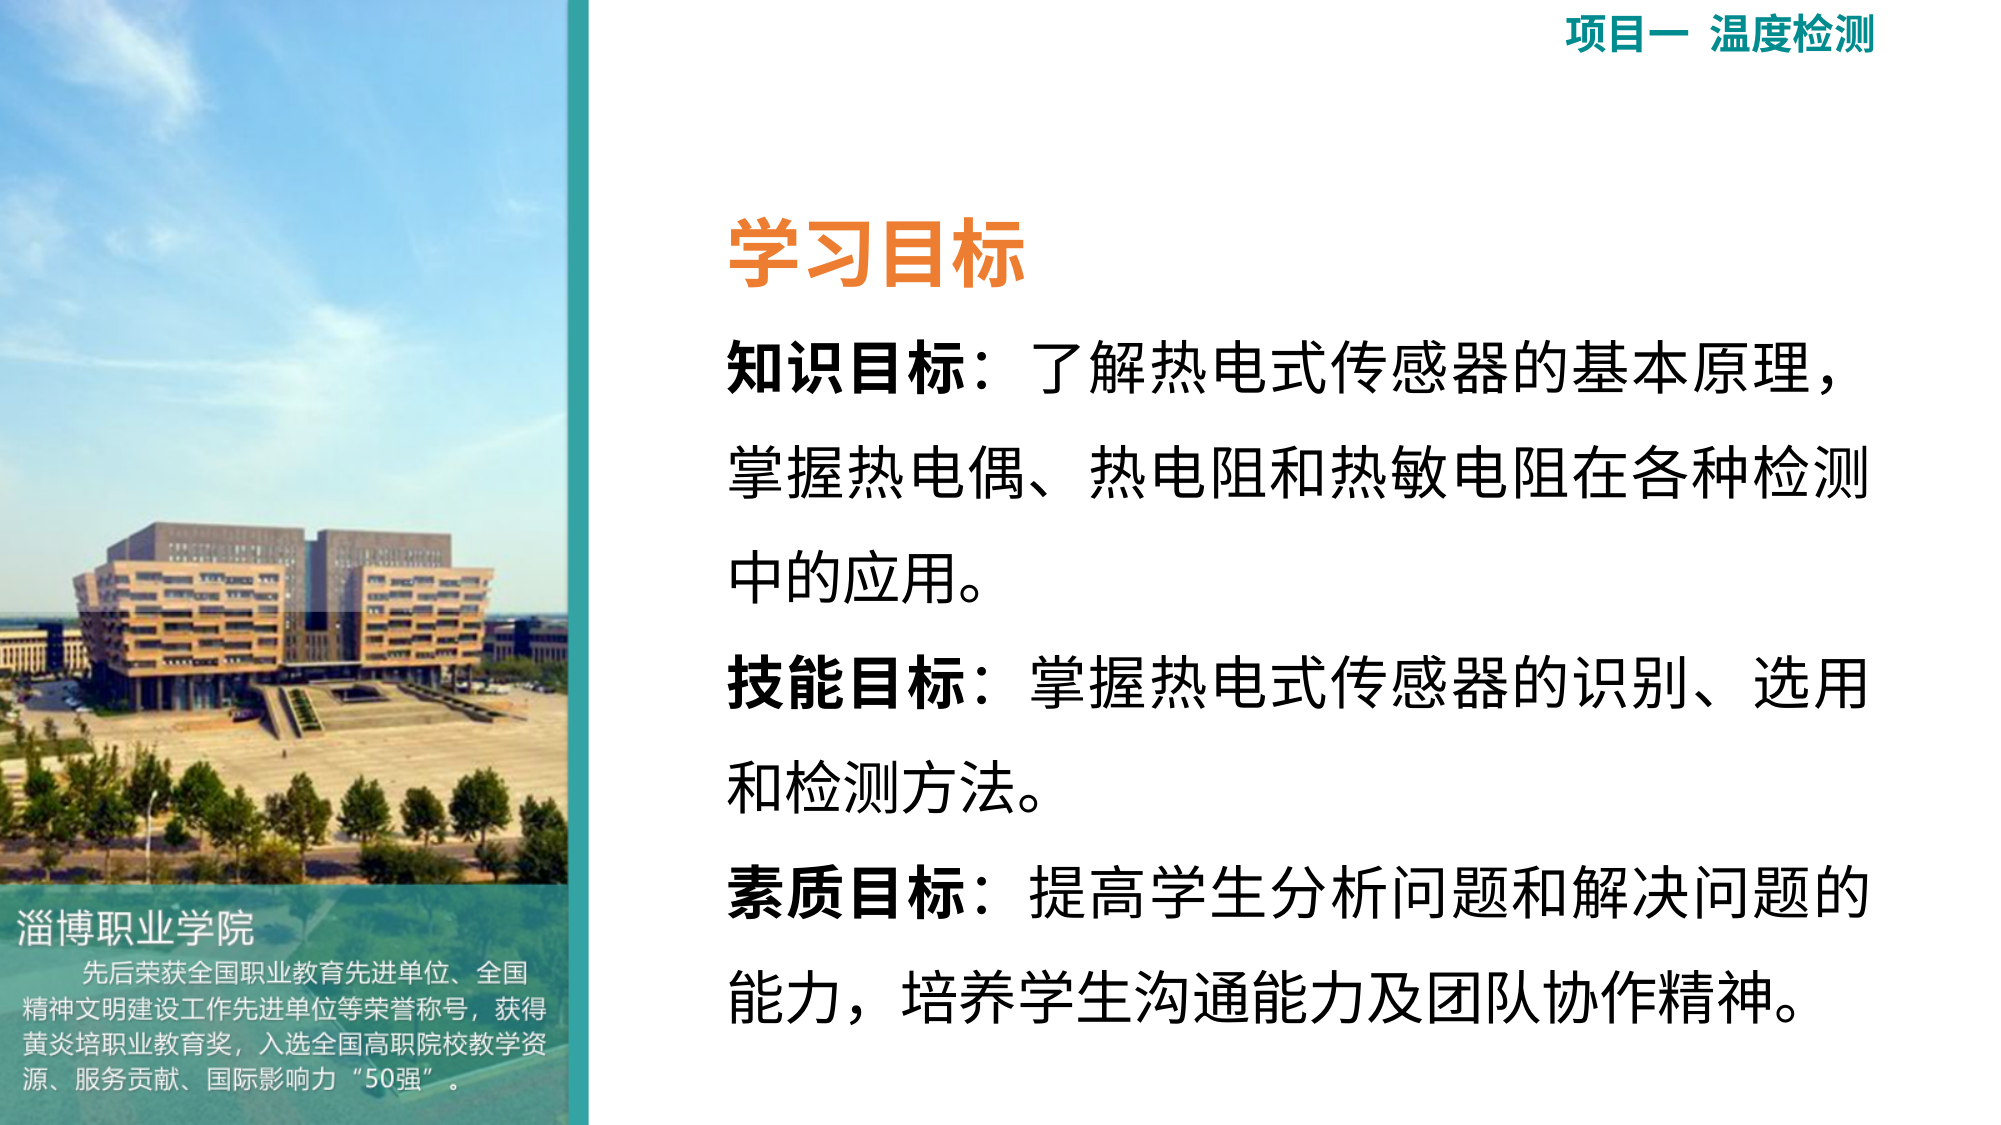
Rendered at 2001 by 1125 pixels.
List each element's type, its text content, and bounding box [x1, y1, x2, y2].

text_box 学习目标 知识目标：了解热电式传感器的基本原理，掌握热电偶、热电阻和热敏电阻在各种检测中的应用。 技能目标：掌握热电式传感器的识别、选用和检测方法。 素质目标：提高学生分析问题和解决问题的能力，培养学生沟通能力及团队协作精神。 [711, 153, 1887, 1039]
picture [0, 0, 589, 1125]
text_box 项目一 温度检测 [1550, 0, 1974, 65]
